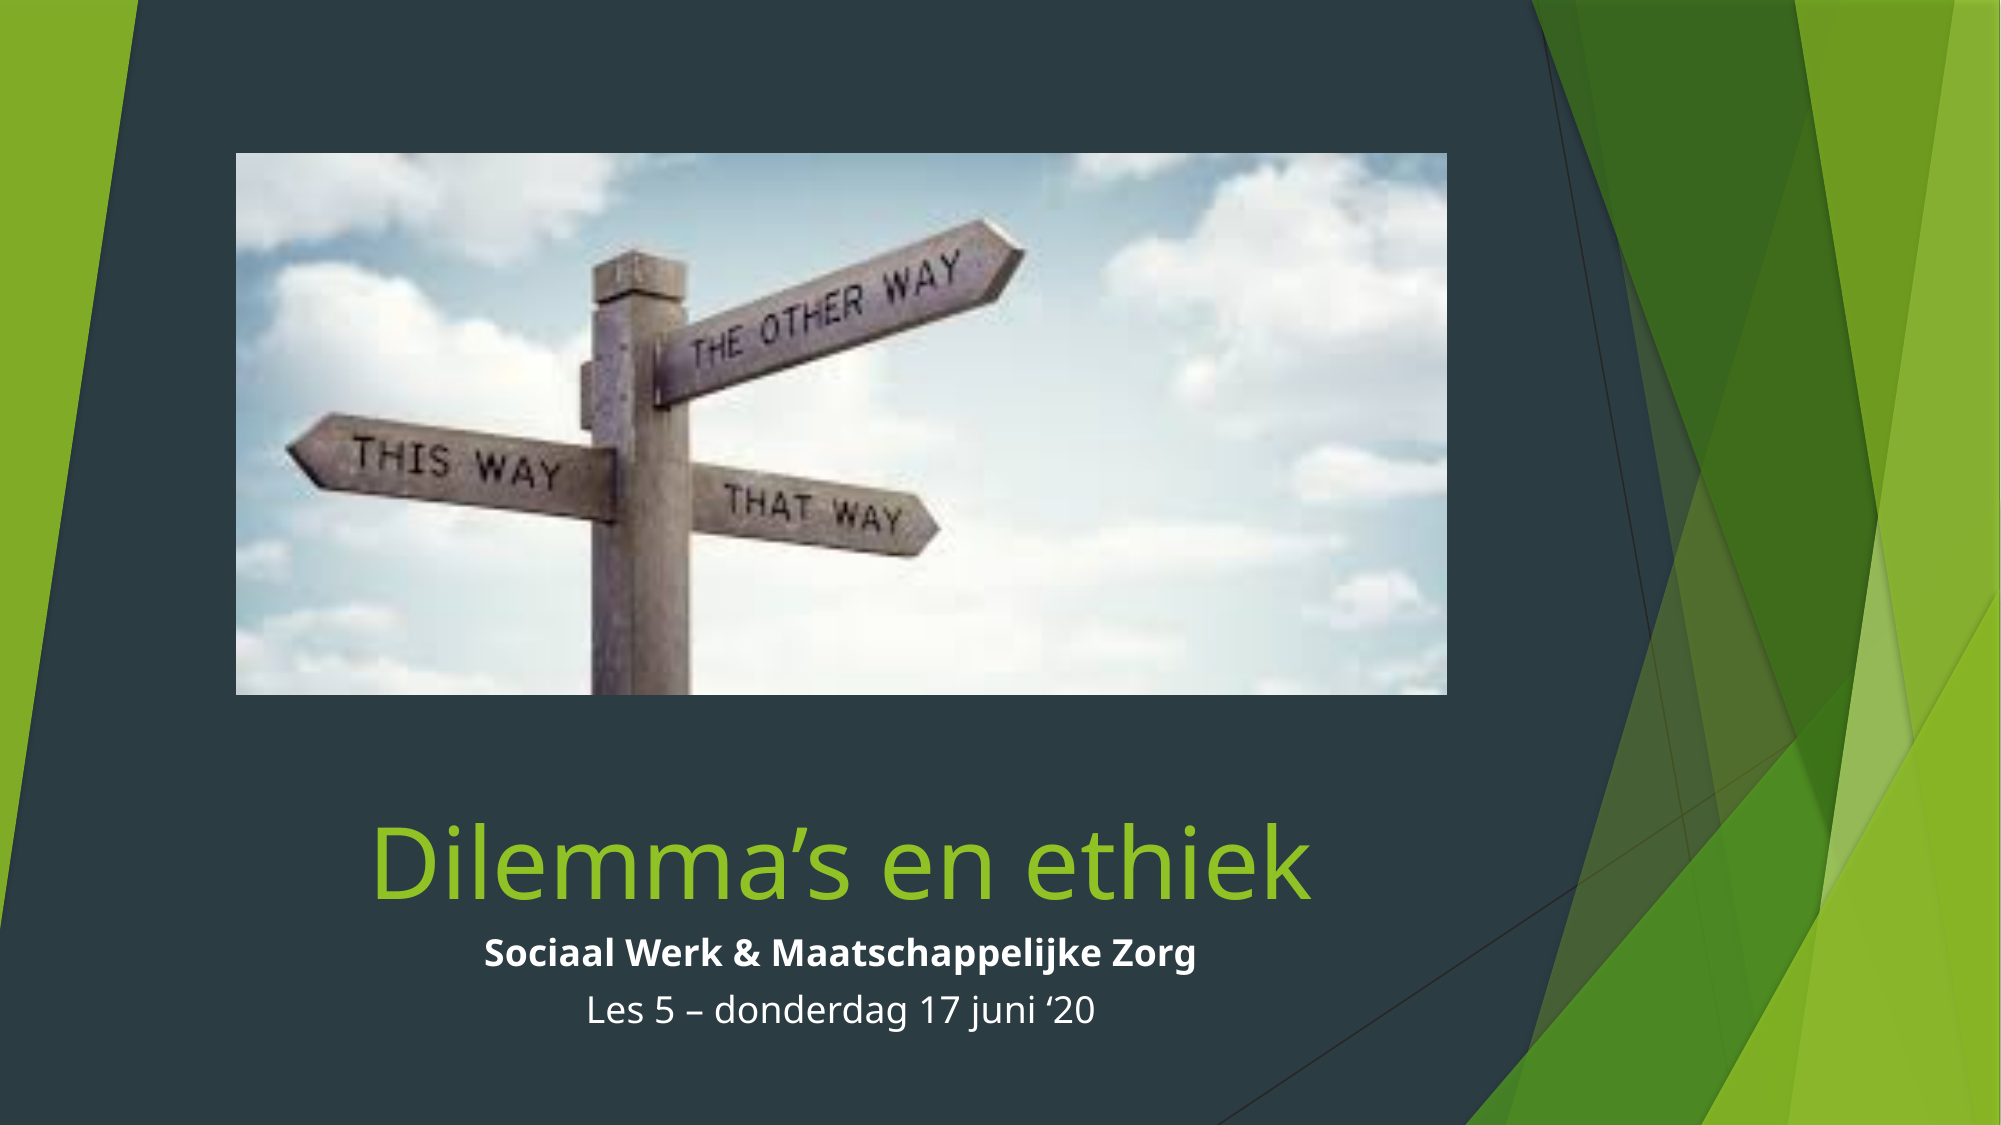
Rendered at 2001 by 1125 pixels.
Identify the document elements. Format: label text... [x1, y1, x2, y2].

picture [236, 152, 1447, 695]
subtitle Sociaal Werk & Maatschappelijke Zorg Les 5 – donderdag 17 juni ‘20 [161, 926, 1522, 1040]
title Dilemma’s en ethiek [161, 746, 1522, 926]
